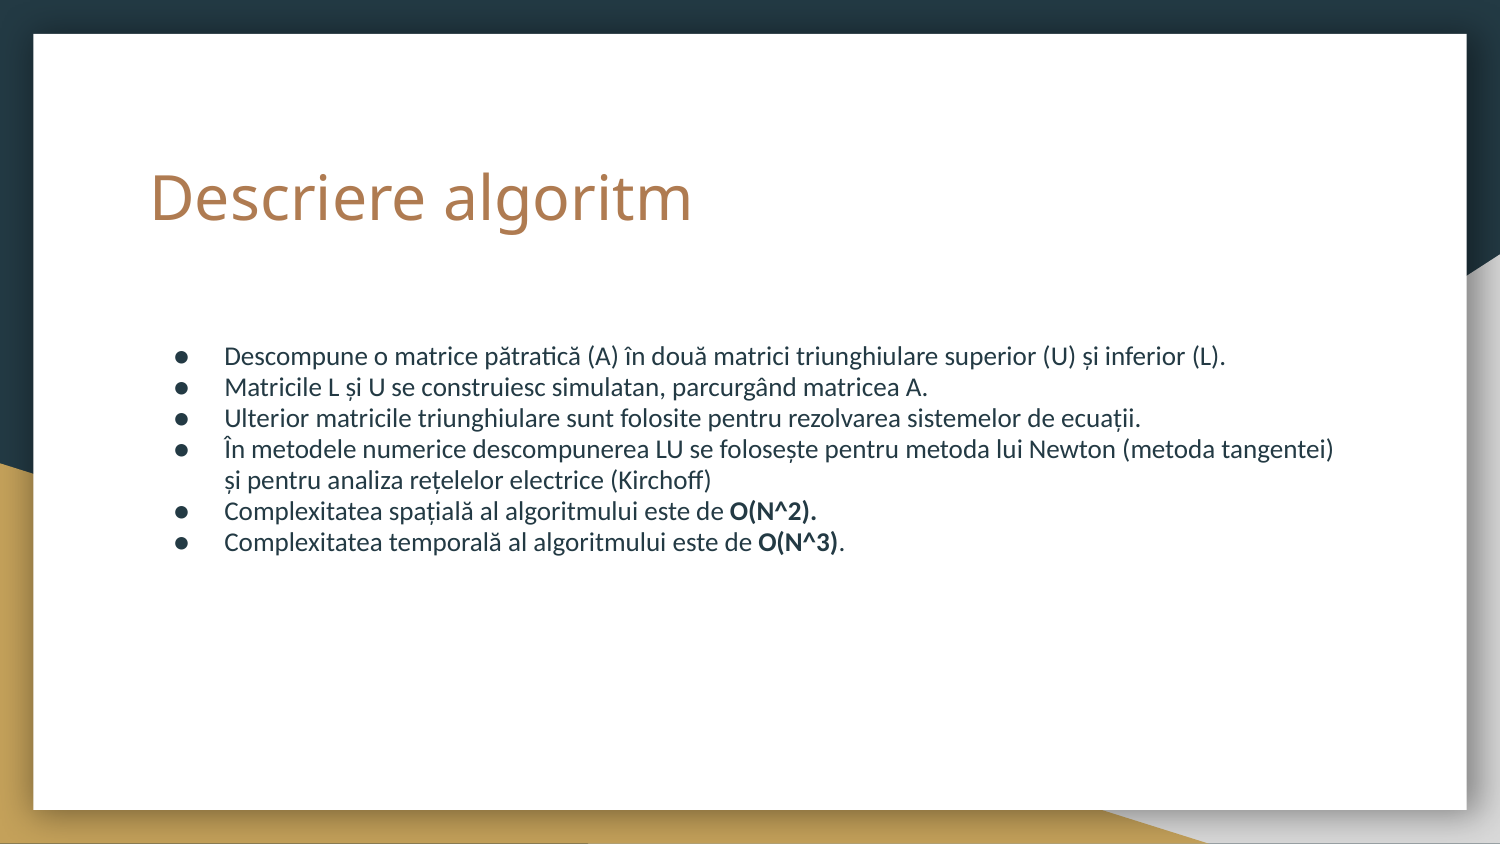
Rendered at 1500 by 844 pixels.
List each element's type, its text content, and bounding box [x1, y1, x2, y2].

list Descompune o matrice pătratică (A) în două matrici triunghiulare superior (U) și inferior (L). Matricile L și U se construiesc simulatan, parcurgând matricea A. Ulterior matricile triunghiulare sunt folosite pentru rezolvarea sistemelor de ecuații. În metodele numerice descompunerea LU se folosește pentru metoda lui Newton (metoda tangentei) și pentru analiza rețelelor electrice (Kirchoff) Complexitatea spațială al algoritmului este de O(N^2). Complexitatea temporală al algoritmului este de O(N^3). [134, 326, 1366, 729]
title Descriere algoritm [134, 138, 1366, 296]
